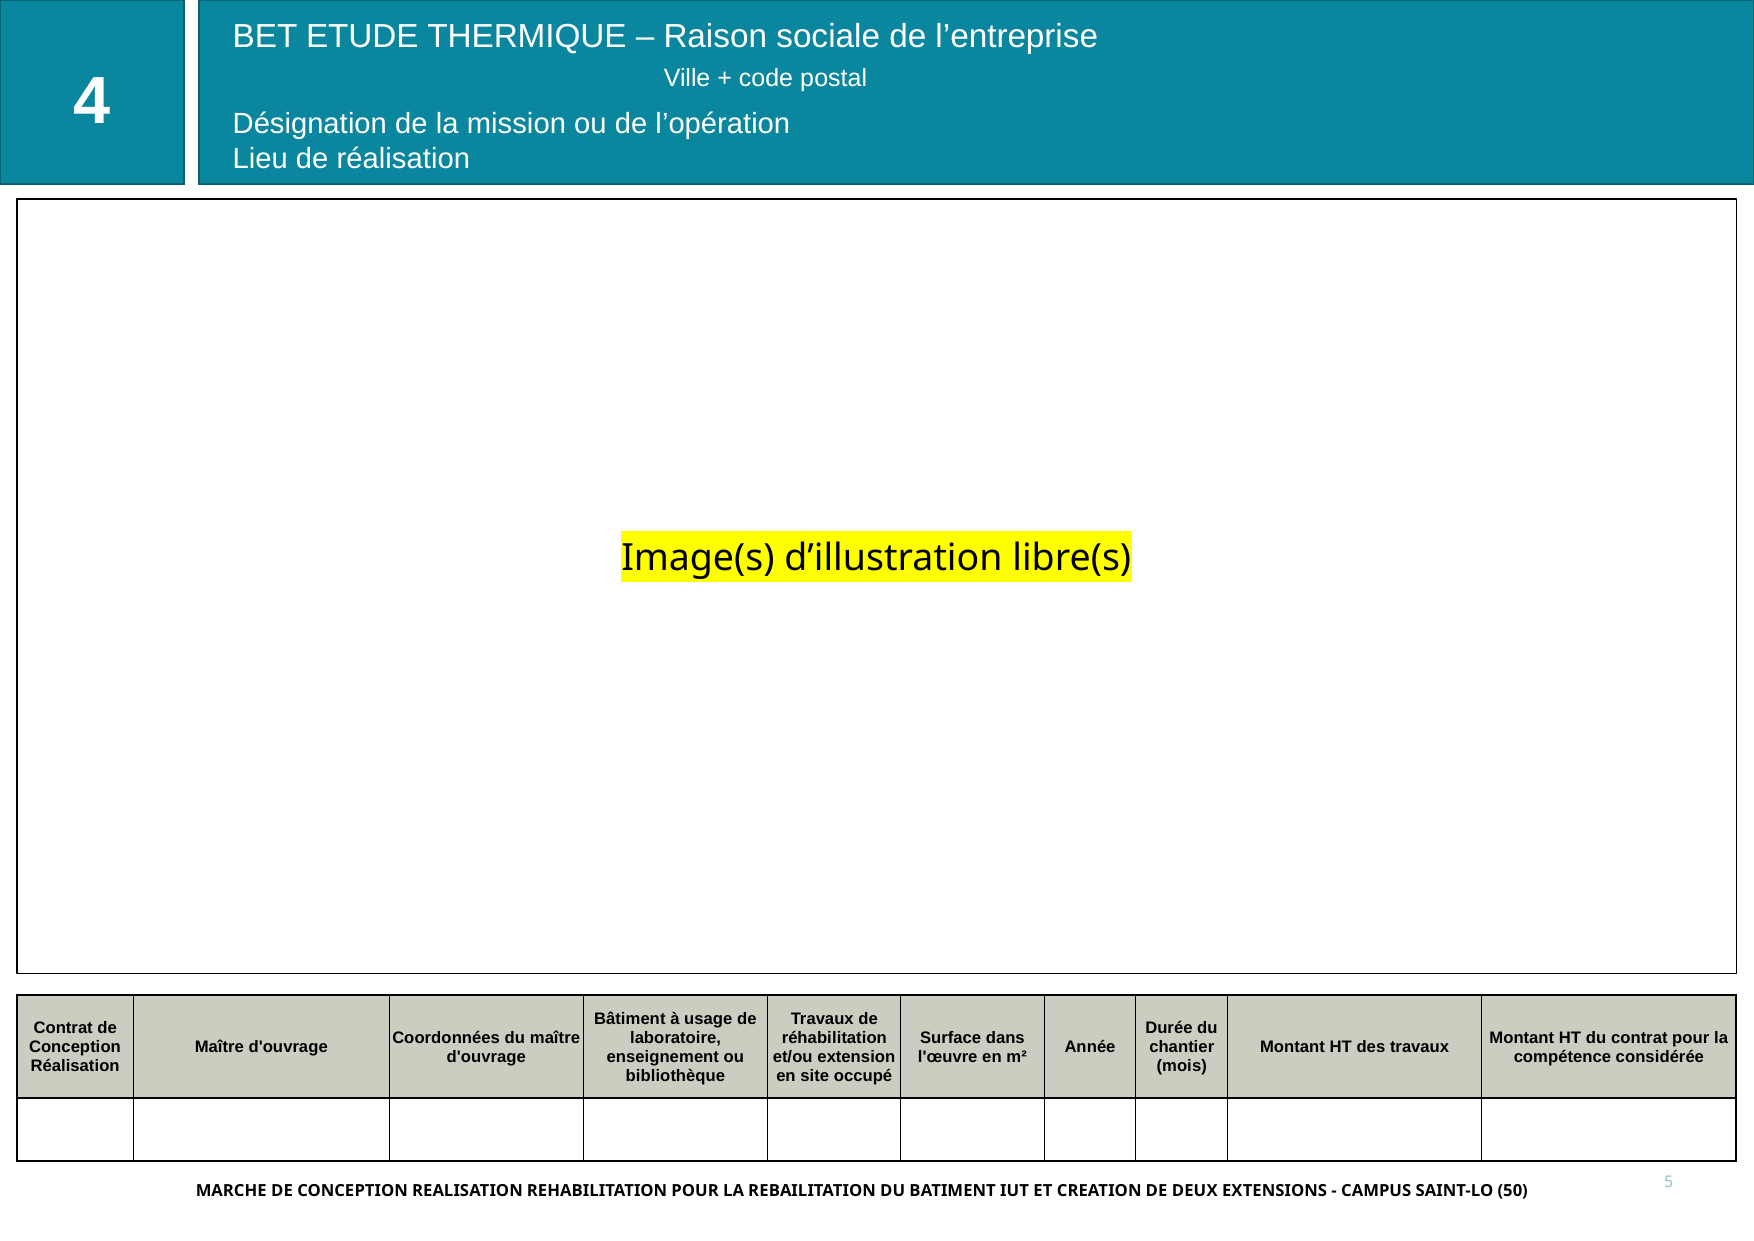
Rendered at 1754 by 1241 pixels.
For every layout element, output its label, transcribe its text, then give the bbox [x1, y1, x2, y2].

text_box BET ETUDE THERMIQUE – Raison sociale de l’entreprise [217, 6, 1673, 62]
table_cell [768, 1099, 900, 1160]
table_header Travaux de réhabilitation et/ou extension en site occupé [768, 996, 900, 1097]
table_cell [1045, 1099, 1135, 1160]
table_cell [584, 1099, 767, 1160]
table_header Contrat de Conception Réalisation [18, 996, 133, 1097]
table_header Montant HT des travaux [1228, 996, 1481, 1097]
table_cell [1136, 1099, 1227, 1160]
text_box 4 [33, 49, 151, 145]
table_cell [134, 1099, 389, 1160]
table_cell [901, 1099, 1044, 1160]
text_box [16, 199, 1737, 974]
slide_number 5 [1293, 1162, 1689, 1215]
table_header Bâtiment à usage de laboratoire, enseignement ou bibliothèque [584, 996, 767, 1097]
text_box Ville + code postal [648, 54, 1515, 100]
table_header Surface dans l'œuvre en m² [901, 996, 1044, 1097]
table_header Montant HT du contrat pour la compétence considérée [1482, 996, 1735, 1097]
table_cell [390, 1099, 583, 1160]
table_cell [18, 1099, 133, 1160]
table_header Maître d'ouvrage [134, 996, 389, 1097]
text_box [0, 0, 185, 185]
table_header Coordonnées du maître d'ouvrage [390, 996, 583, 1097]
table_header Année [1045, 996, 1135, 1097]
table_cell [1228, 1099, 1481, 1160]
text_box Désignation de la mission ou de l’opération Lieu de réalisation [217, 96, 1673, 182]
text_box Image(s) d’illustration libre(s) [606, 525, 1147, 586]
table_header Durée du chantier (mois) [1136, 996, 1227, 1097]
text_box [198, 0, 1754, 185]
table_cell [1482, 1099, 1735, 1160]
